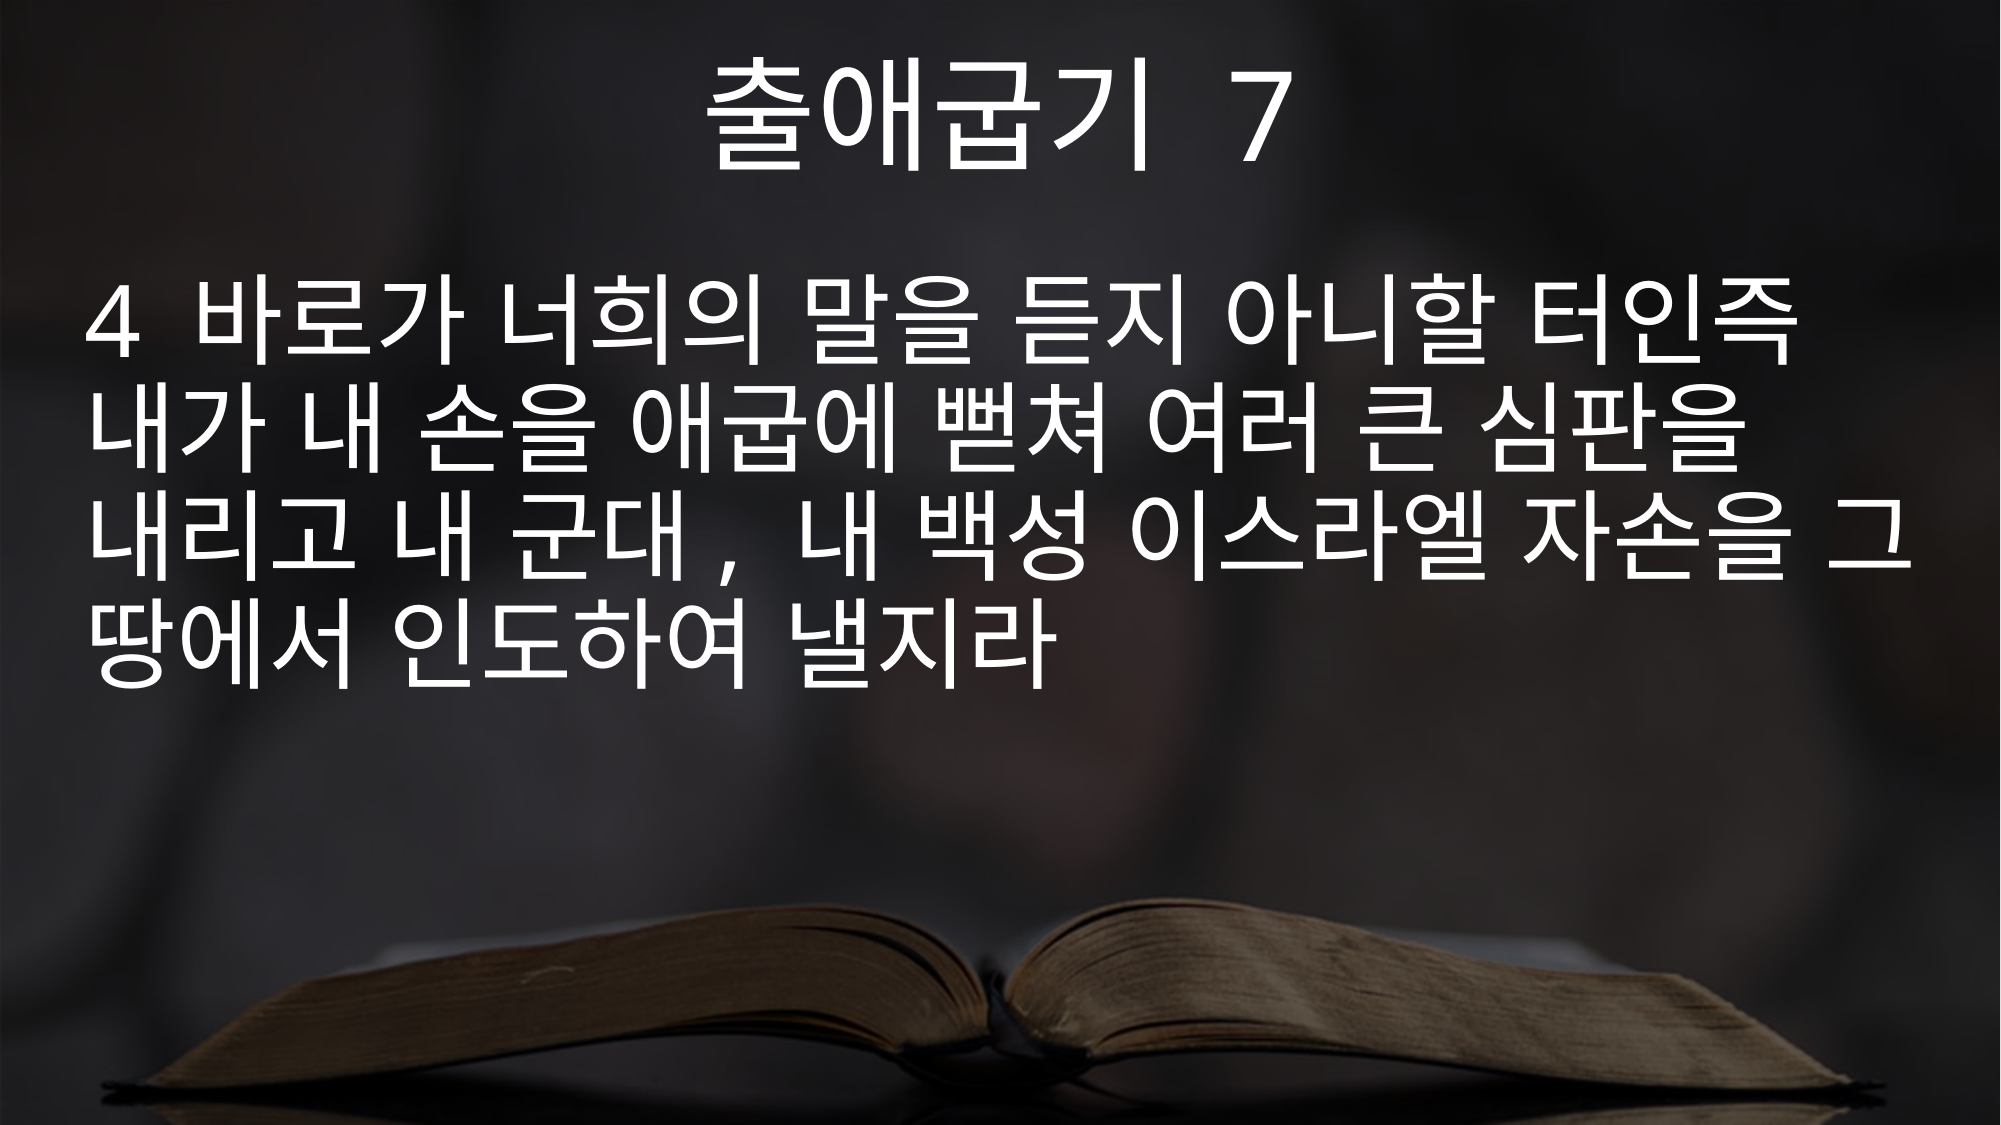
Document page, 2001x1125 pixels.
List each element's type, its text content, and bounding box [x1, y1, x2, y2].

list 4 바로가 너희의 말을 듣지 아니할 터인즉 내가 내 손을 애굽에 뻗쳐 여러 큰 심판을 내리고 내 군대, 내 백성 이스라엘 자손을 그 땅에서 인도하여 낼지라 [69, 263, 1953, 423]
picture [0, 0, 2001, 1125]
footer 출애굽기 7 [0, 32, 2000, 192]
